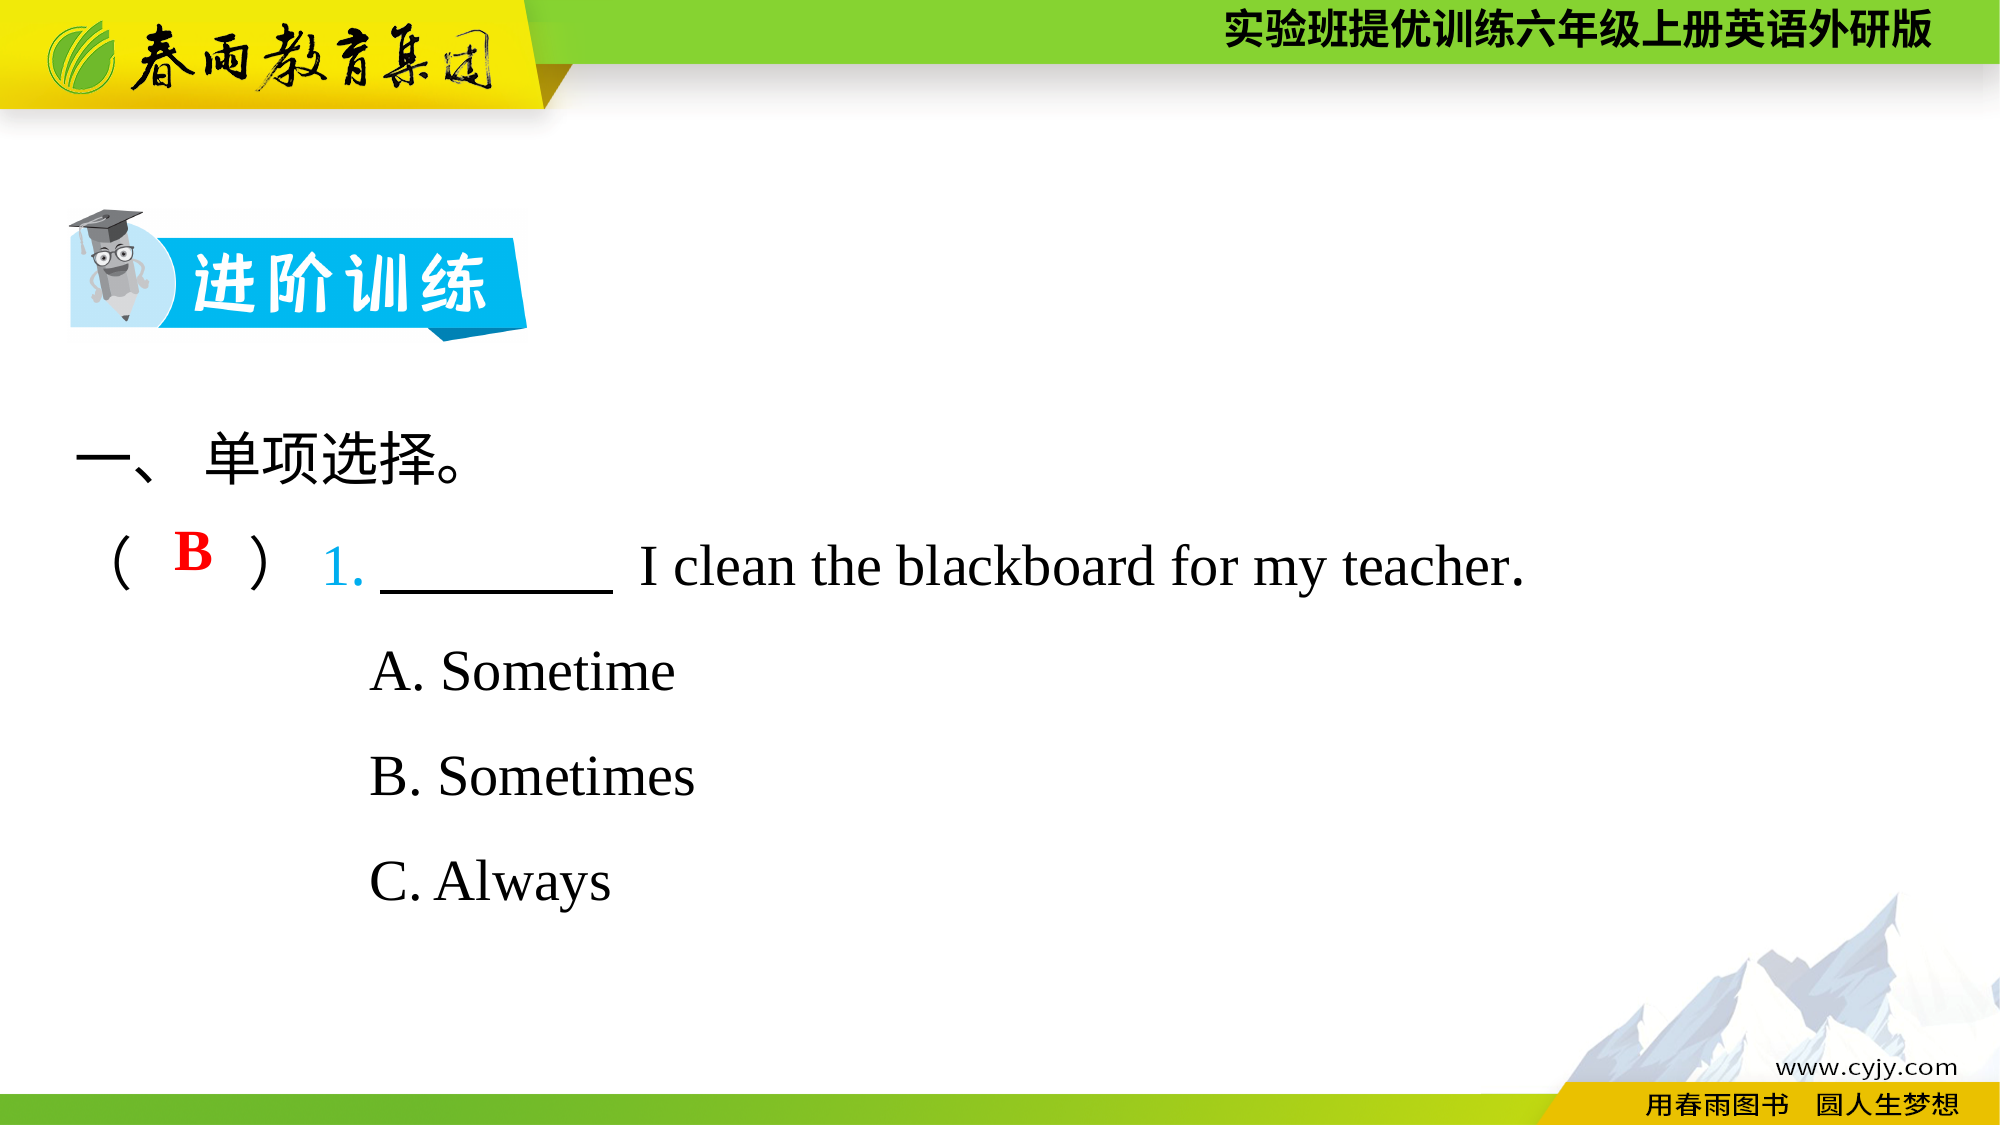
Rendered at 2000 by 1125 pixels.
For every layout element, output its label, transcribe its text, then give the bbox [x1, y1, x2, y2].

list 一、 单项选择。 （ ）1. I clean the blackboard for my teacher. A. Sometime B. Sometimes C. Always [59, 379, 1944, 913]
text_box B [159, 505, 244, 590]
picture [0, 0, 2000, 1125]
